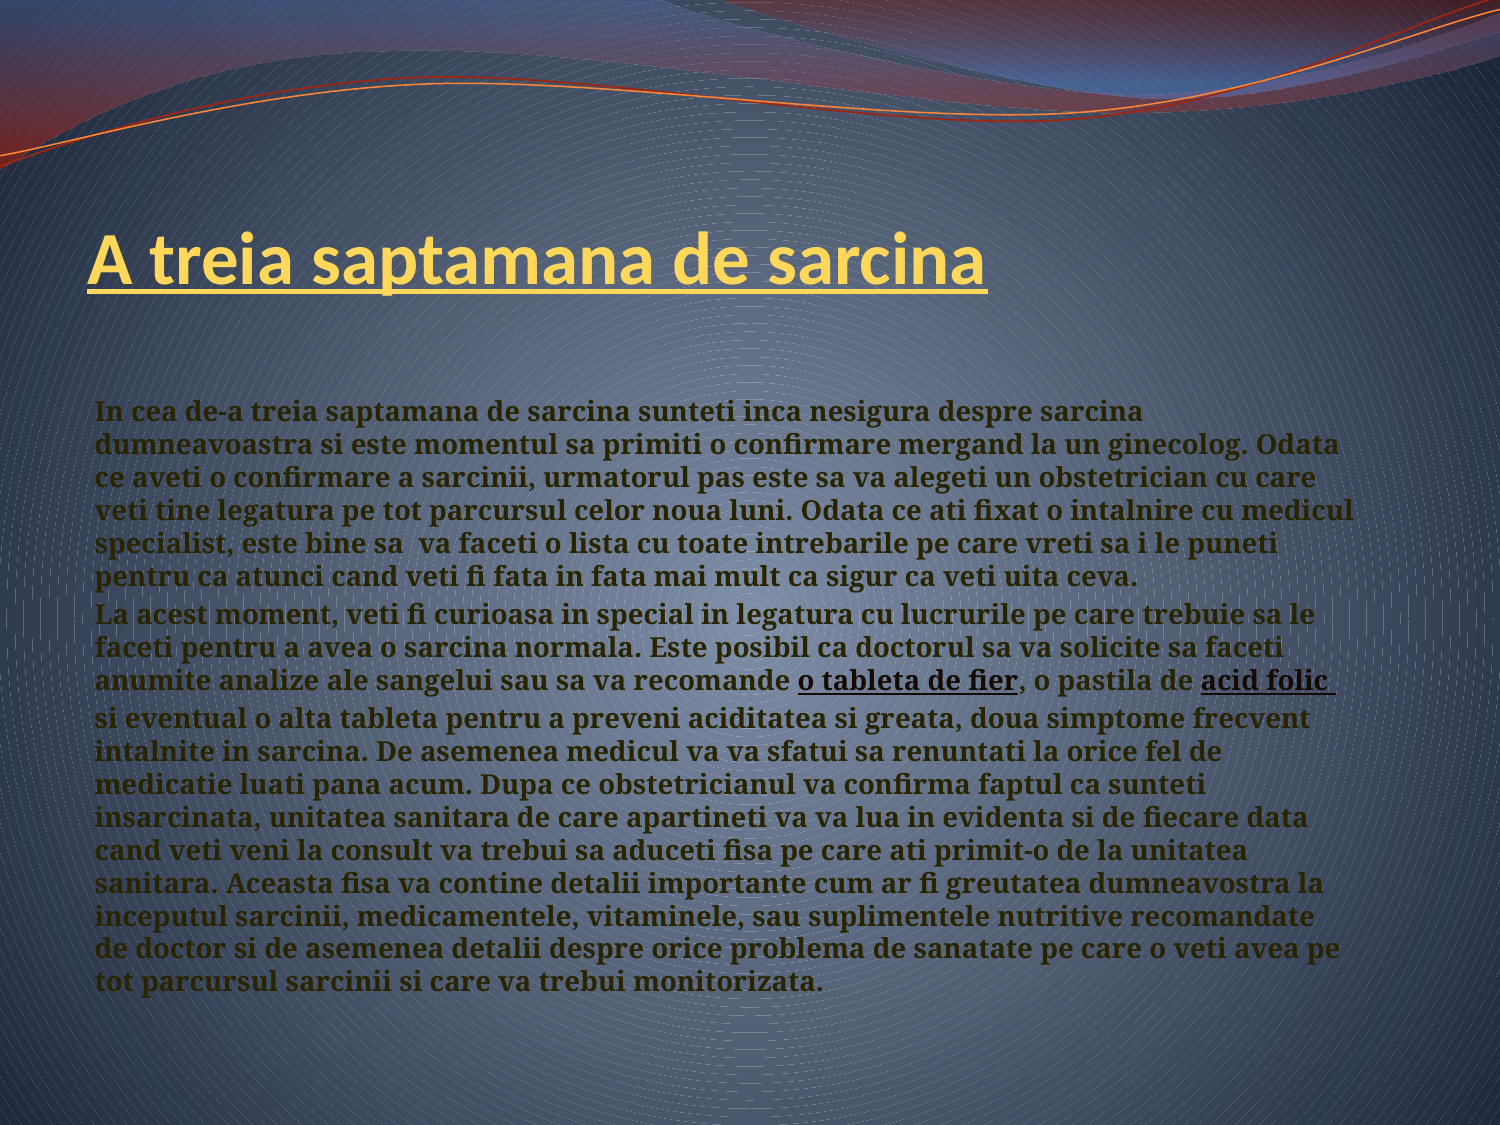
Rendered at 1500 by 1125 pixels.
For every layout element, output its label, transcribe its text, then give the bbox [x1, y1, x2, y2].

title A treia saptamana de sarcina [86, 215, 1363, 386]
list In cea de-a treia saptamana de sarcina sunteti inca nesigura despre sarcina dumneavoastra si este momentul sa primiti o confirmare mergand la un ginecolog. Odata ce aveti o confirmare a sarcinii, urmatorul pas este sa va alegeti un obstetrician cu care veti tine legatura pe tot parcursul celor noua luni. Odata ce ati fixat o intalnire cu medicul specialist, este bine sa va faceti o lista cu toate intrebarile pe care vreti sa i le puneti pentru ca atunci cand veti fi fata in fata mai mult ca sigur ca veti uita ceva. La acest moment, veti fi curioasa in special in legatura cu lucrurile pe care trebuie sa le faceti pentru a avea o sarcina normala. Este posibil ca doctorul sa va solicite sa faceti anumite analize ale sangelui sau sa va recomande o tableta de fier, o pastila de acid folic si eventual o alta tableta pentru a preveni aciditatea si greata, doua simptome frecvent intalnite in sarcina. De asemenea medicul va va sfatui sa renuntati la orice fel de medicatie luati pana acum. Dupa ce obstetricianul va confirma faptul ca sunteti insarcinata, unitatea sanitara de care apartineti va va lua in evidenta si de fiecare data cand veti veni la consult va trebui sa aduceti fisa pe care ati primit-o de la unitatea sanitara. Aceasta fisa va contine detalii importante cum ar fi greutatea dumneavostra la inceputul sarcinii, medicamentele, vitaminele, sau suplimentele nutritive recomandate de doctor si de asemenea detalii despre orice problema de sanatate pe care o veti avea pe tot parcursul sarcinii si care va trebui monitorizata. [86, 386, 1363, 1020]
